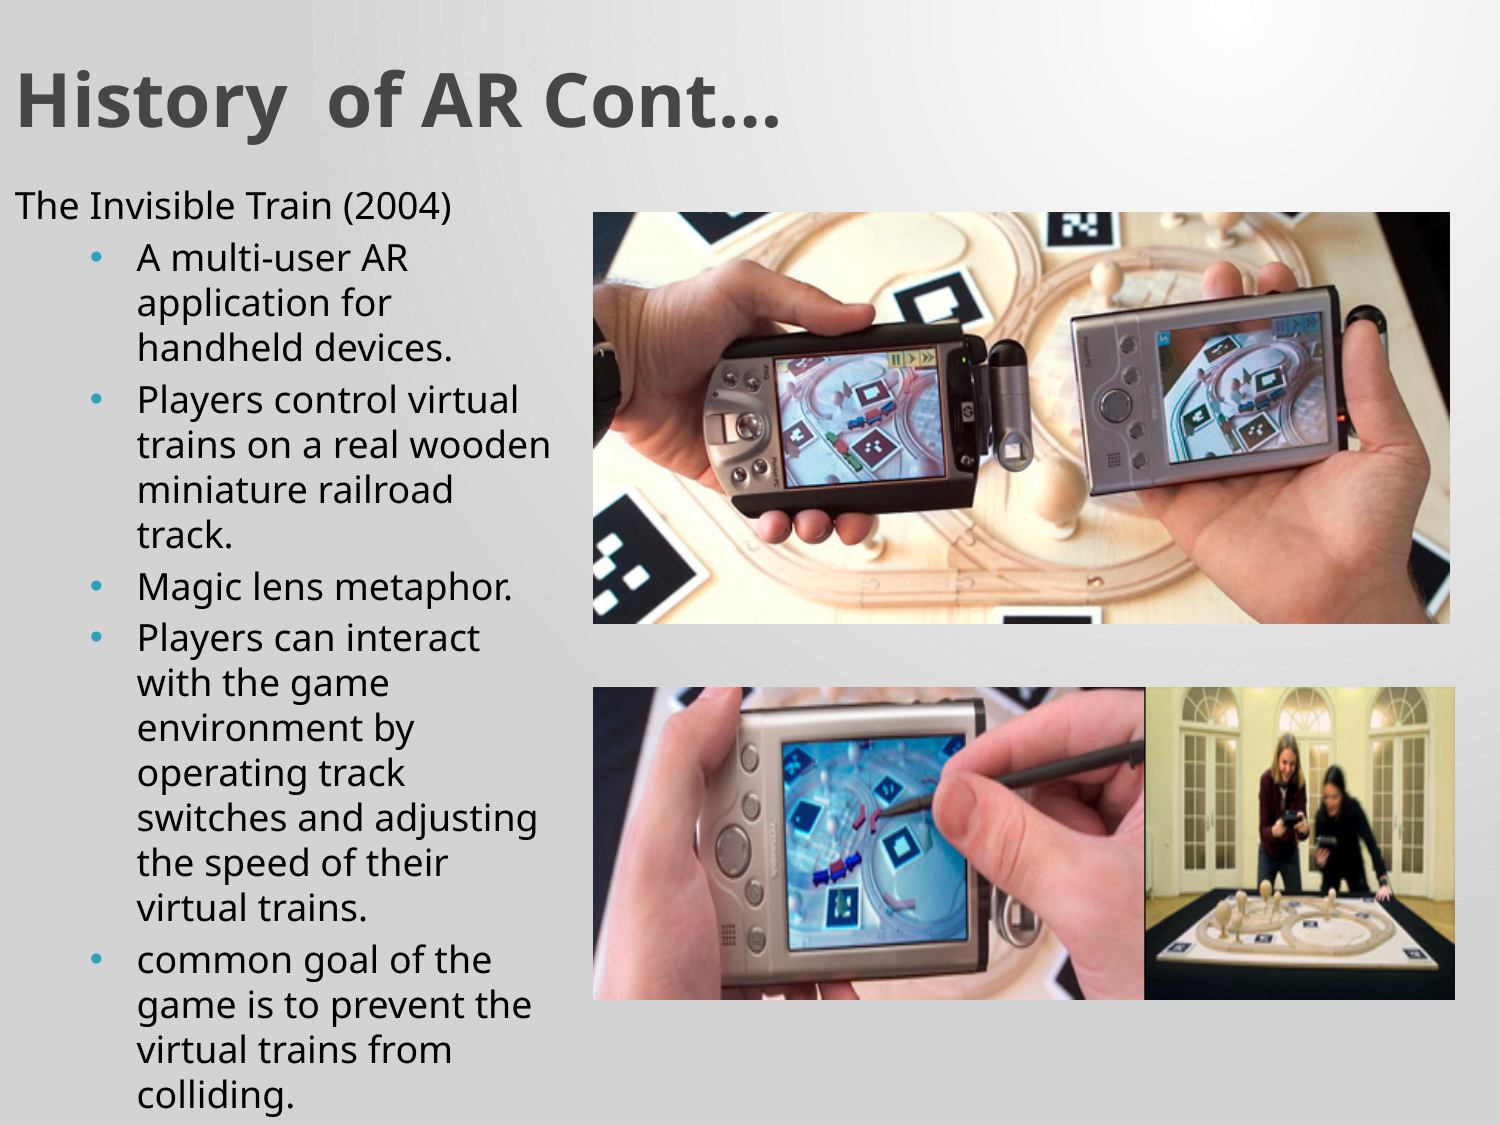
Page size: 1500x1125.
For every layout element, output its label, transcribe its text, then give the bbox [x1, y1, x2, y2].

list The Invisible Train (2004) A multi-user AR application for handheld devices. Players control virtual trains on a real wooden miniature railroad track. Magic lens metaphor. Players can interact with the game environment by operating track switches and adjusting the speed of their virtual trains. common goal of the game is to prevent the virtual trains from colliding. [0, 174, 569, 1075]
picture [593, 212, 1451, 624]
title History of AR Cont… [0, 44, 813, 163]
picture [593, 687, 1455, 1001]
